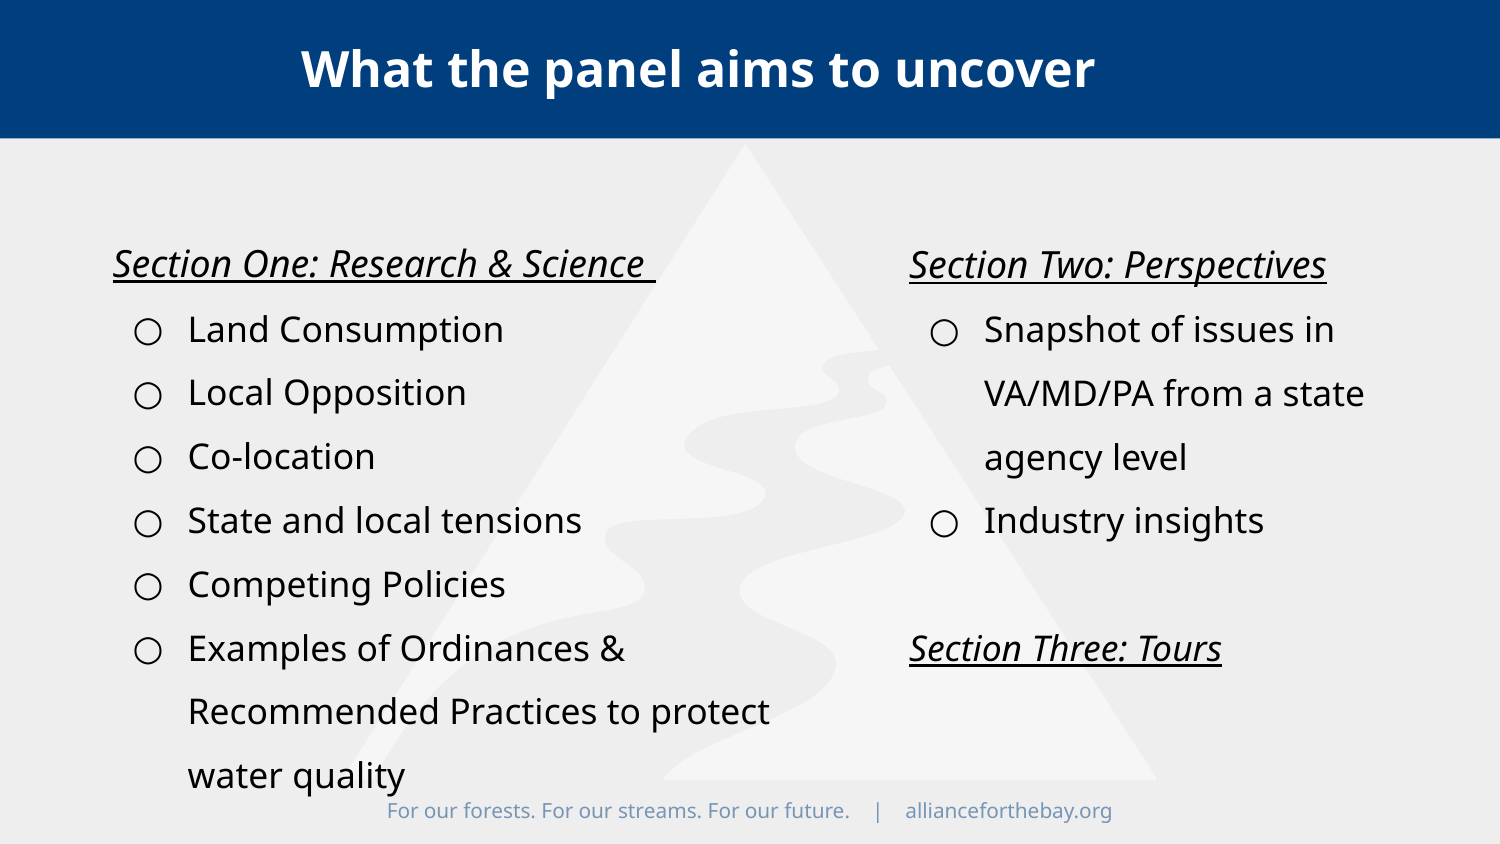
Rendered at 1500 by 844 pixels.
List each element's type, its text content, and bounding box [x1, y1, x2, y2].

text_box What the panel aims to uncover [92, 30, 1305, 155]
text_box Section One: Research & Science Land Consumption Local Opposition Co-location State and local tensions Competing Policies Examples of Ordinances & Recommended Practices to protect water quality [30, 107, 876, 844]
text_box [0, 0, 1500, 139]
text_box Section Two: Perspectives Snapshot of issues in VA/MD/PA from a state agency level Industry insights Section Three: Tours [819, 203, 1449, 729]
